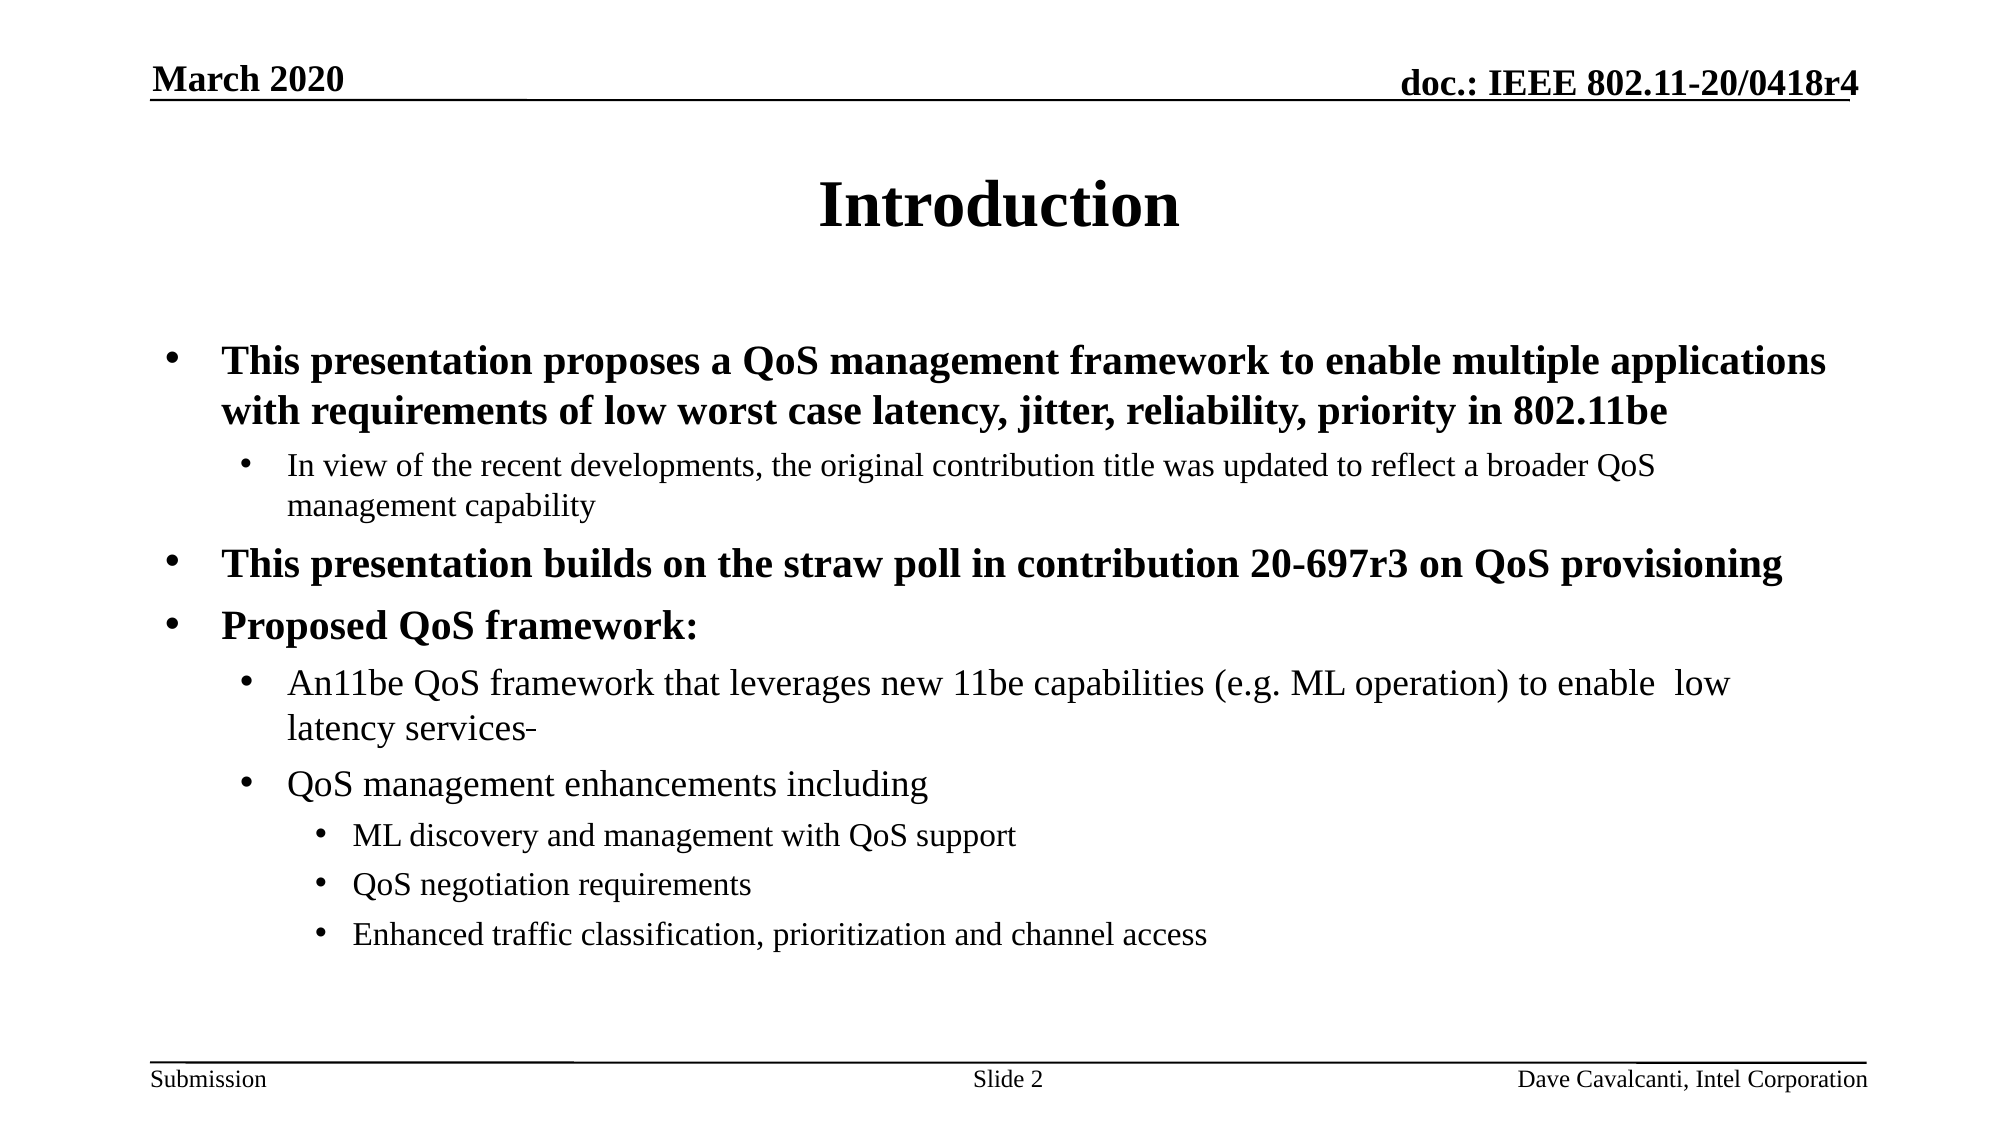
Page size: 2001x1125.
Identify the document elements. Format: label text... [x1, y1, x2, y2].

title Introduction [149, 112, 1850, 288]
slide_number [152, 54, 563, 100]
slide_number Slide 2 [950, 1061, 1067, 1123]
footer Dave Cavalcanti, Intel Corporation [1171, 1061, 1869, 1093]
list This presentation proposes a QoS management framework to enable multiple applications with requirements of low worst case latency, jitter, reliability, priority in 802.11be In view of the recent developments, the original contribution title was updated to reflect a broader QoS management capability This presentation builds on the straw poll in contribution 20-697r3 on QoS provisioning Proposed QoS framework: An11be QoS framework that leverages new 11be capabilities (e.g. ML operation) to enable low latency services QoS management enhancements including ML discovery and management with QoS support QoS negotiation requirements Enhanced traffic classification, prioritization and channel access [149, 324, 1850, 1071]
